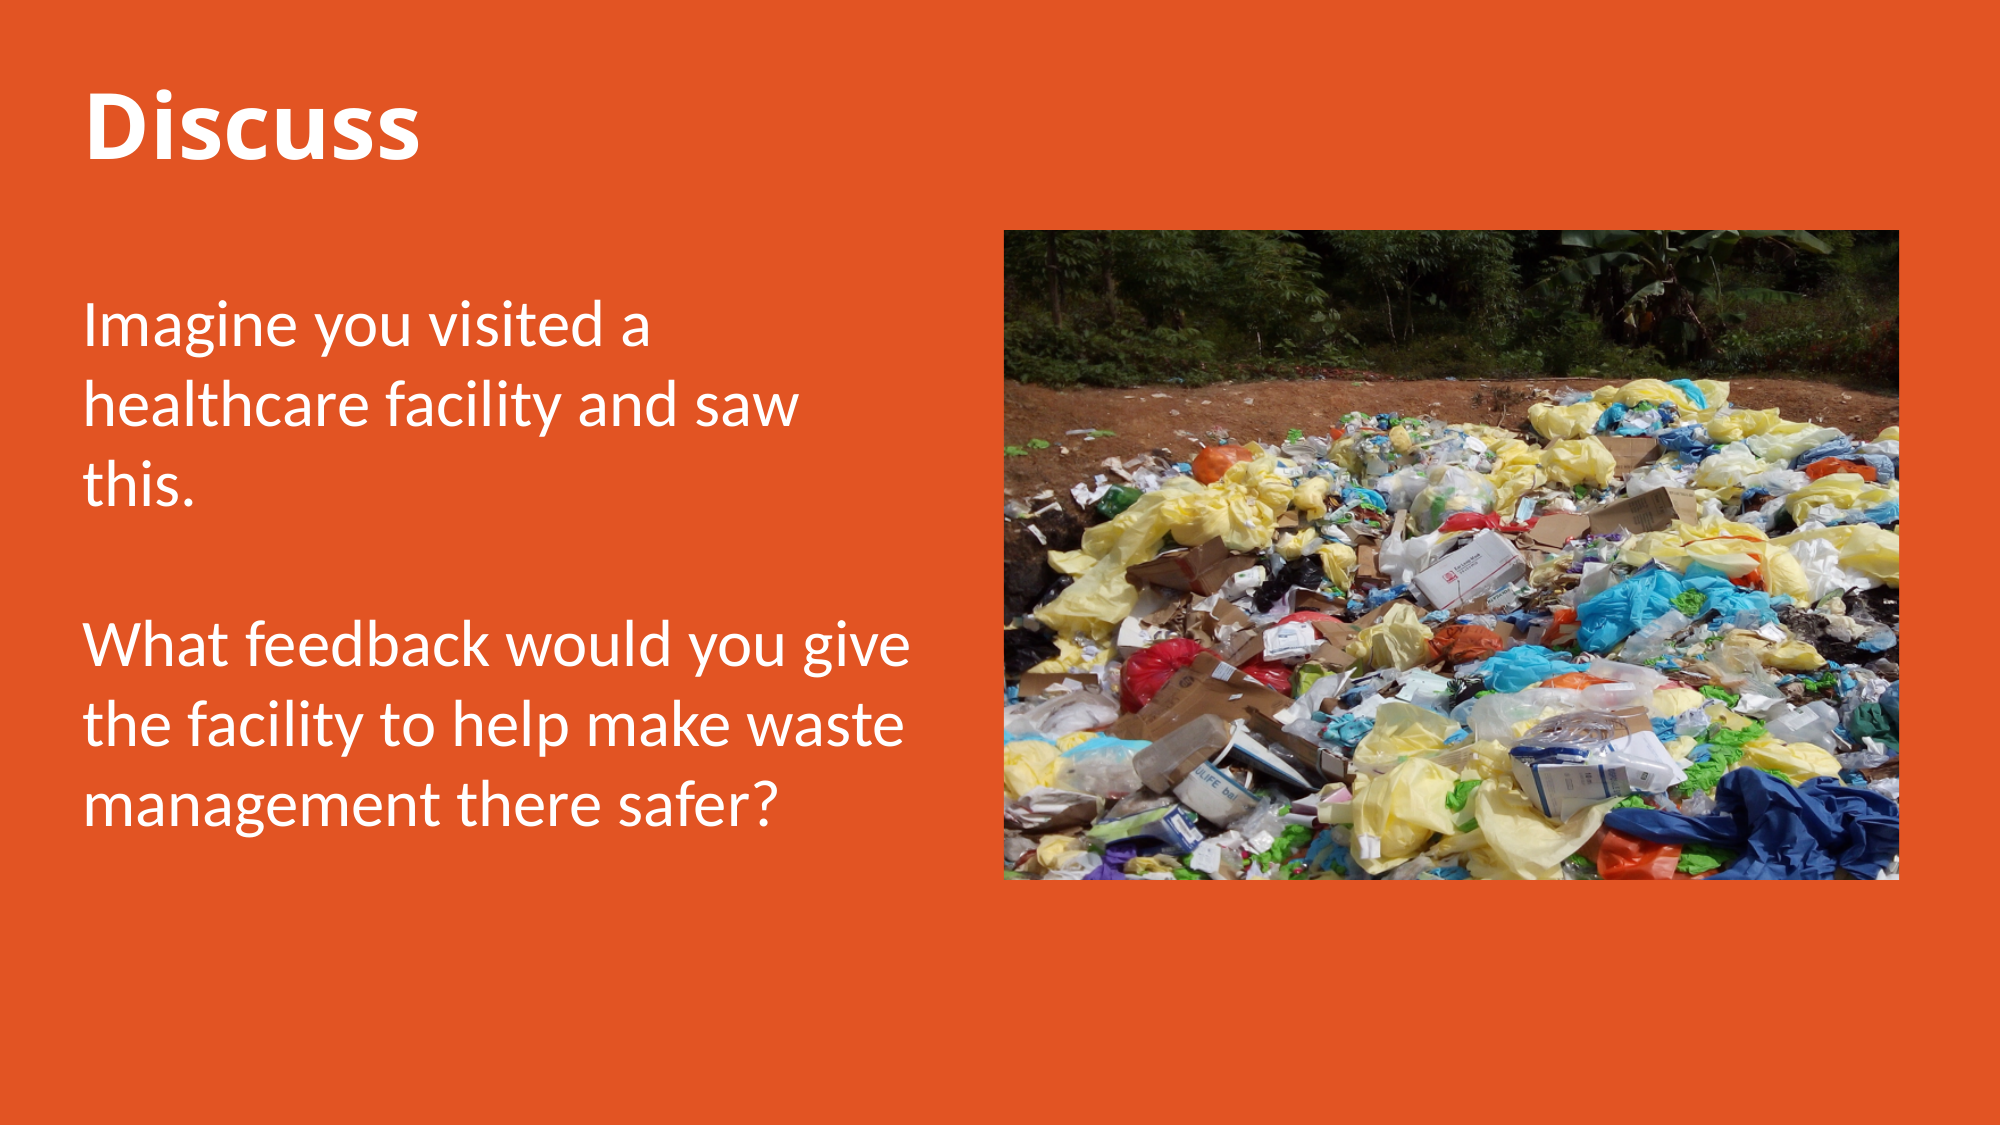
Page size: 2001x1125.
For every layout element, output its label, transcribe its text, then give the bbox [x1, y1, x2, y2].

picture [1003, 226, 1900, 880]
title Discuss [67, 44, 1882, 186]
text_box Imagine you visited a healthcare facility and saw this. What feedback would you give the facility to help make waste management there safer? [67, 272, 937, 1047]
